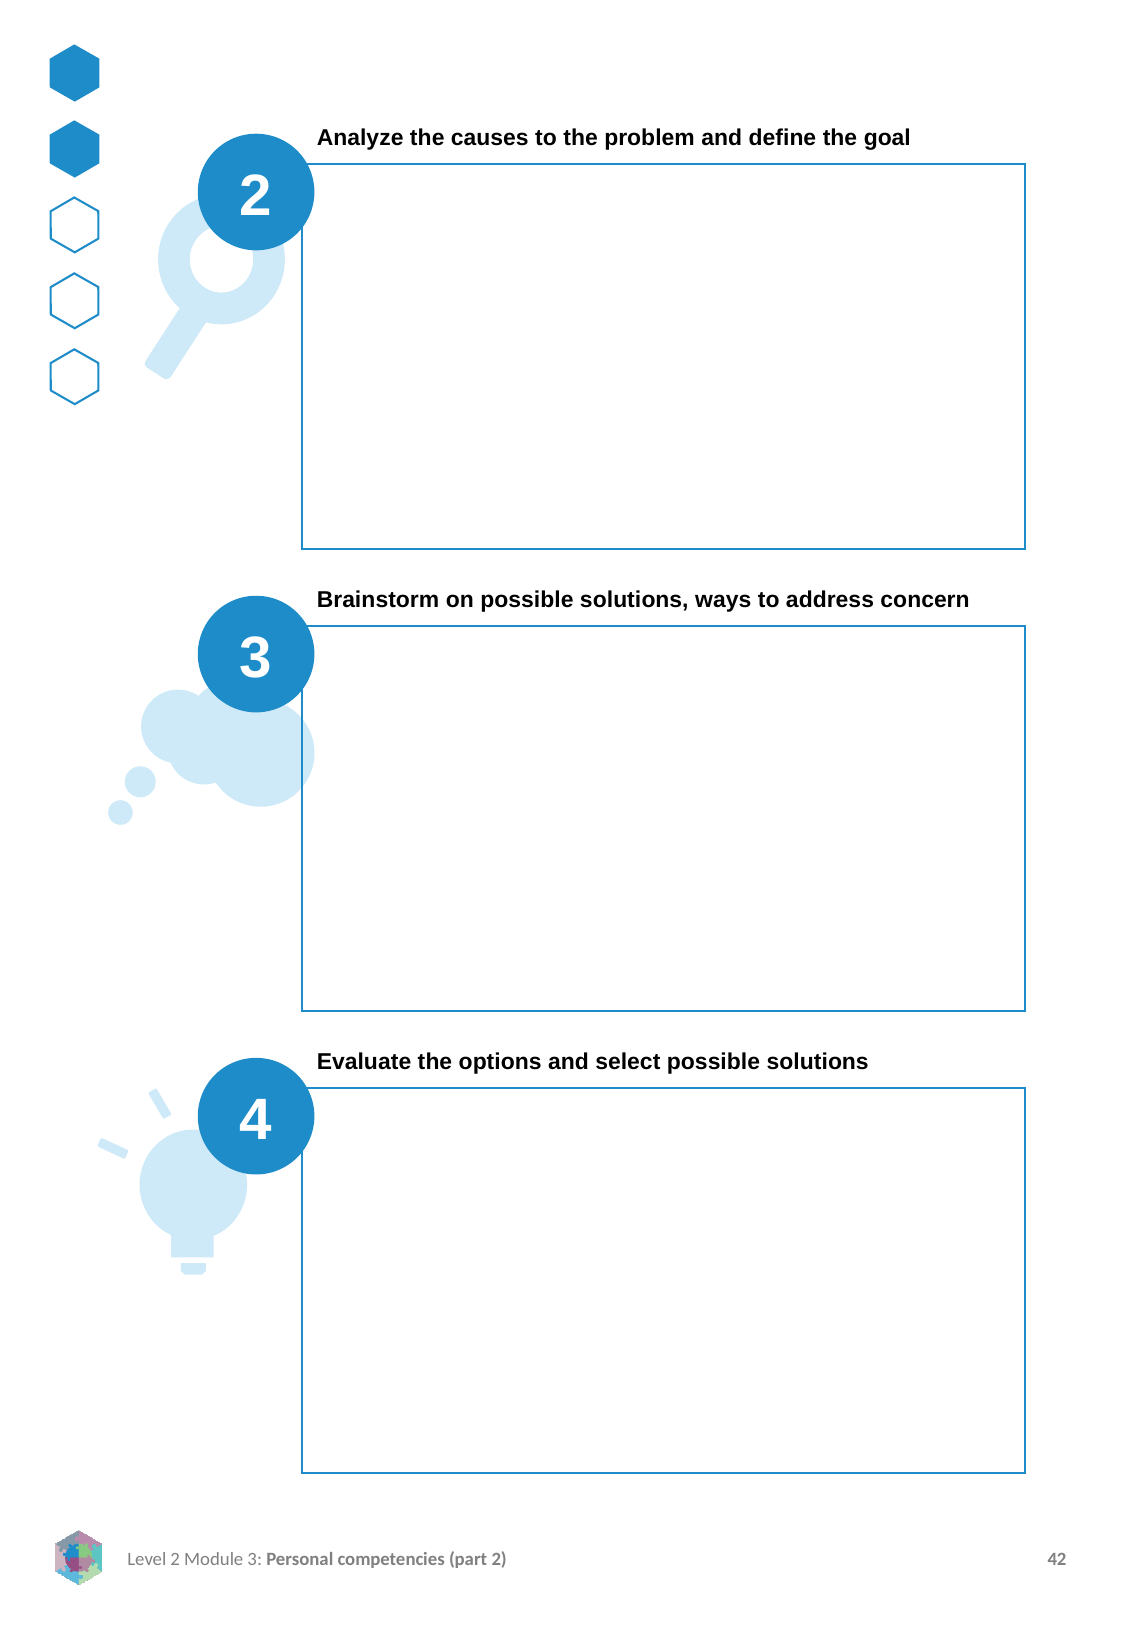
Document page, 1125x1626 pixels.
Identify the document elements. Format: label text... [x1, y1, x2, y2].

text_box [49, 120, 100, 178]
text_box [301, 1087, 1026, 1474]
text_box 3 [196, 594, 316, 682]
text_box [97, 1088, 285, 1275]
text_box 2 [196, 132, 316, 244]
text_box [108, 682, 315, 825]
text_box Brainstorm on possible solutions, ways to address concern [302, 577, 1028, 620]
text_box [49, 196, 100, 254]
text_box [158, 194, 285, 380]
picture [55, 1530, 102, 1585]
text_box [49, 272, 100, 330]
text_box Evaluate the options and select possible solutions [302, 1039, 1028, 1082]
text_box [301, 163, 1026, 550]
text_box [49, 348, 100, 406]
text_box [49, 44, 100, 102]
text_box [301, 625, 1026, 1012]
text_box Analyze the causes to the problem and define the goal [302, 114, 1028, 158]
text_box 4 [203, 1056, 316, 1168]
